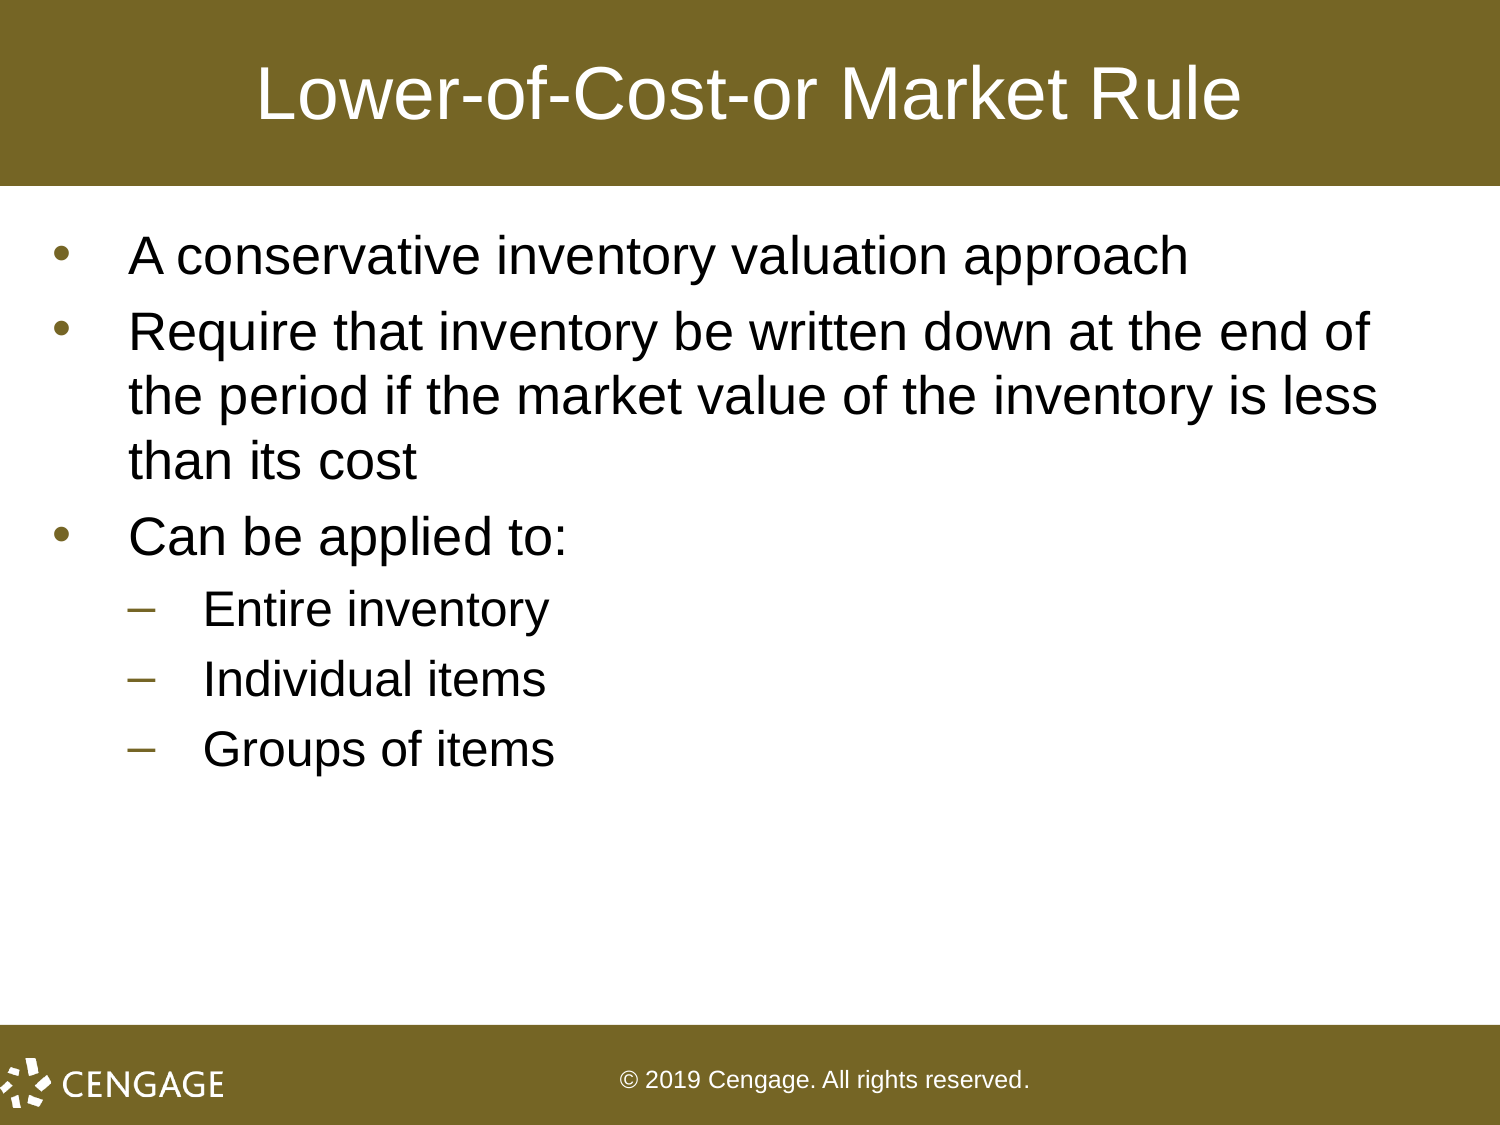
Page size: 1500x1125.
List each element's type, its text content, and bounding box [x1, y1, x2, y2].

picture [0, 1058, 223, 1108]
title Lower-of-Cost-or Market Rule [7, 4, 1493, 175]
list A conservative inventory valuation approach Require that inventory be written down at the end of the period if the market value of the inventory is less than its cost Can be applied to: Entire inventory Individual items Groups of items [37, 212, 1475, 1005]
